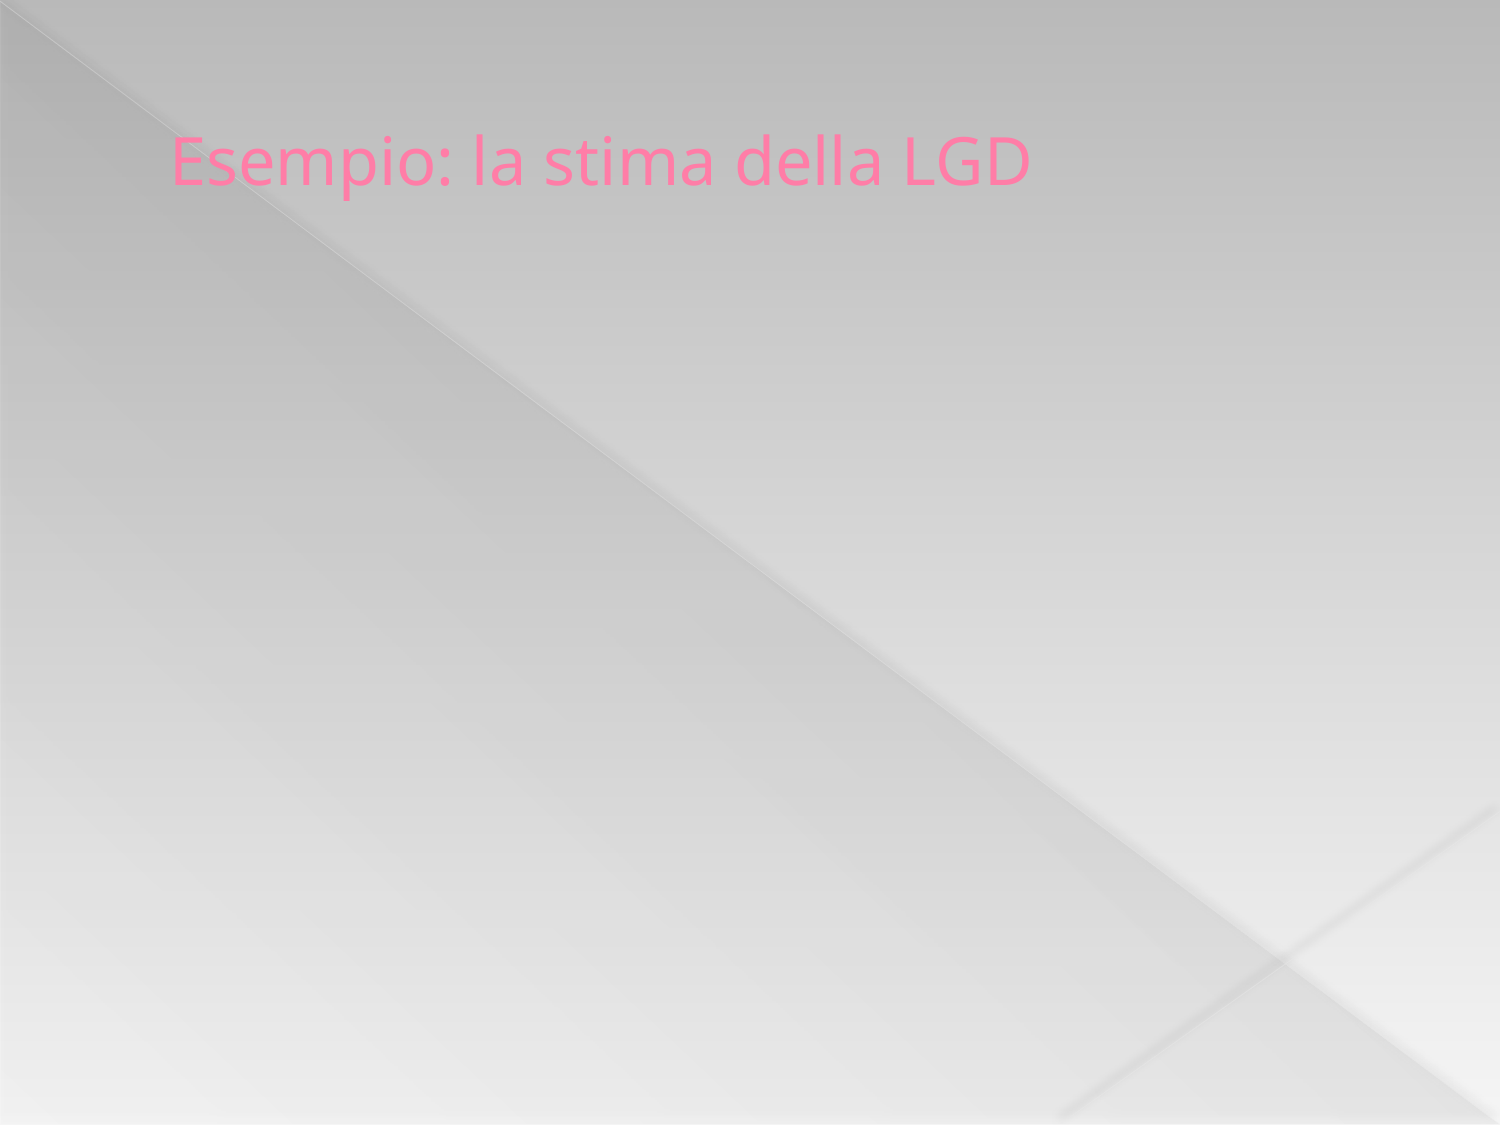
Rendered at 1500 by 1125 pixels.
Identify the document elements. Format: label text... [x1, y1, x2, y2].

title Esempio: la stima della LGD [75, 43, 1425, 274]
